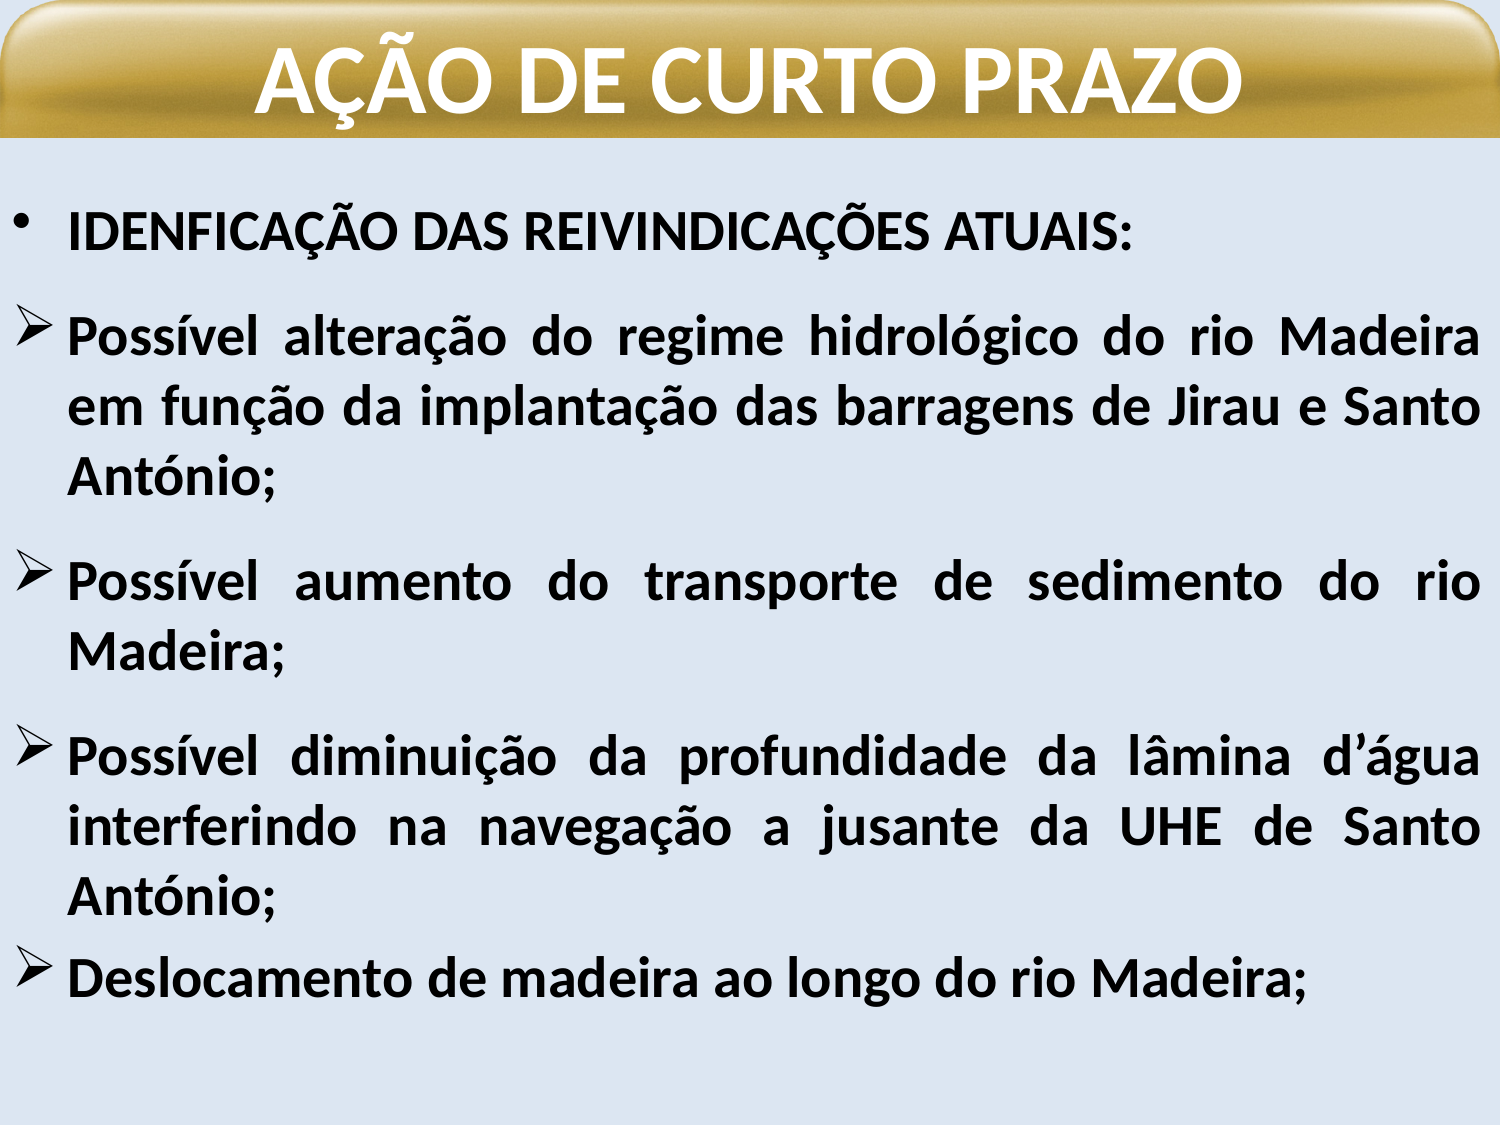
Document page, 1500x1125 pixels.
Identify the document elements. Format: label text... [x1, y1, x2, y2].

picture [0, 0, 1500, 138]
text_box IDENFICAÇÃO DAS REIVINDICAÇÕES ATUAIS: Possível alteração do regime hidrológico do rio Madeira em função da implantação das barragens de Jirau e Santo António; Possível aumento do transporte de sedimento do rio Madeira; Possível diminuição da profundidade da lâmina d’água interferindo na navegação a jusante da UHE de Santo António; Deslocamento de madeira ao longo do rio Madeira; [0, 185, 1497, 1021]
